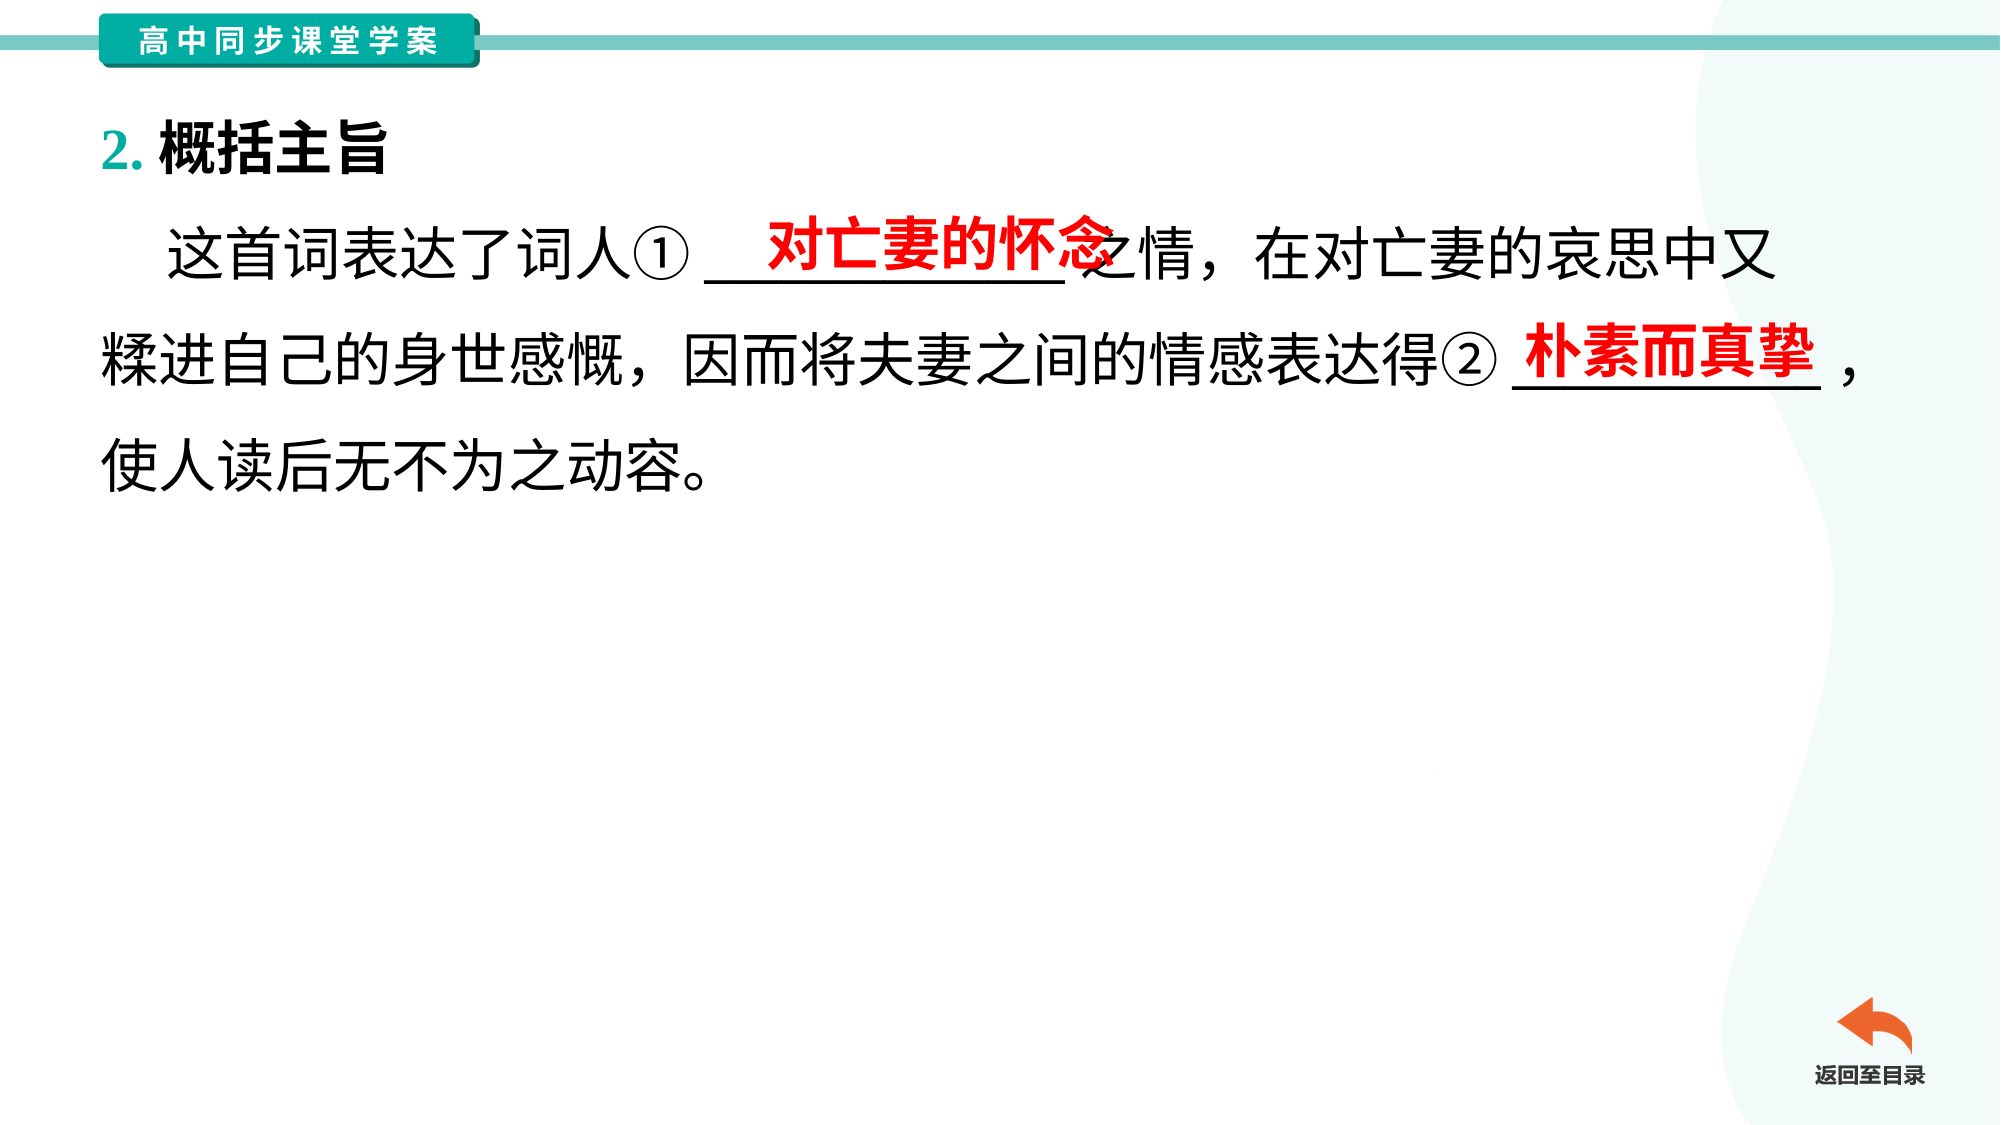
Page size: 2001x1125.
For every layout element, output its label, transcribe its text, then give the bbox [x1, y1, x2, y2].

text_box 对亡妻的怀念 [743, 175, 1138, 278]
text_box 朴素而真挚 [1502, 281, 1838, 384]
text_box 这首词表达了词人①______________之情，在对亡妻的哀思中又 糅进自己的身世感慨，因而将夫妻之间的情感表达得②____________， 使人读后无不为之动容。 [100, 180, 1899, 500]
picture [0, 0, 2000, 1125]
text_box 2.概括主旨 [100, 76, 1899, 180]
